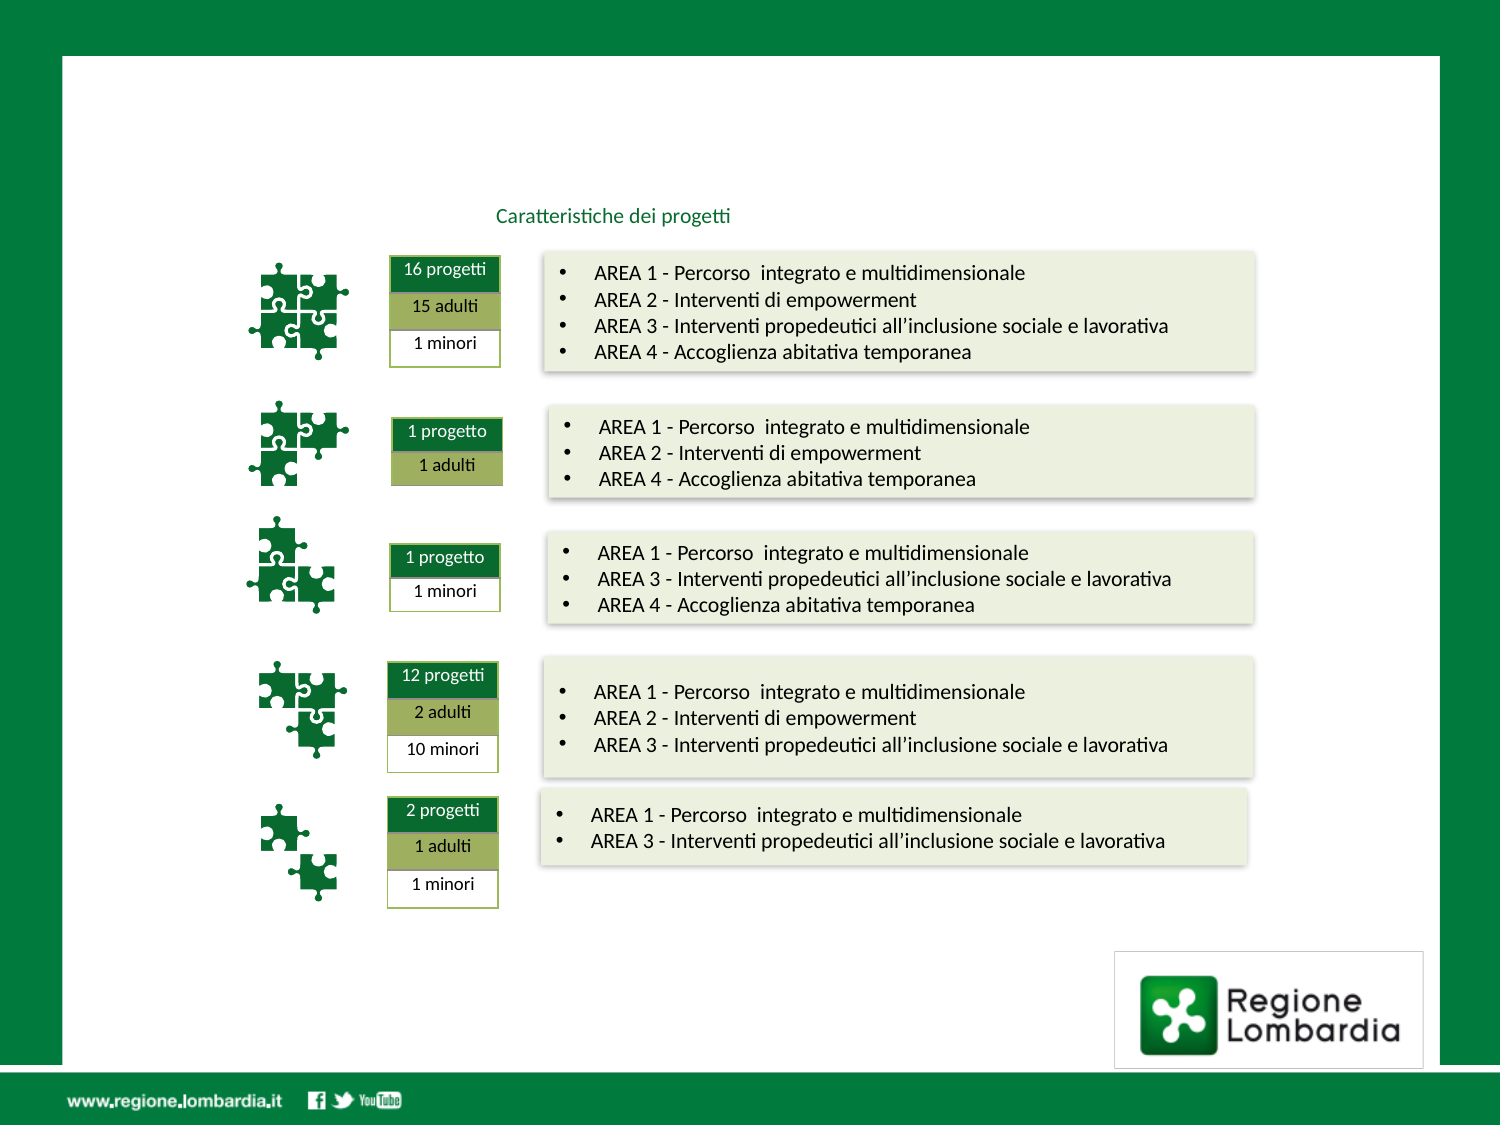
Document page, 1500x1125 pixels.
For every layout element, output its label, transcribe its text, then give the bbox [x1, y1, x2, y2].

table_cell 10 minori [388, 736, 497, 772]
table_cell 1 adulti [388, 834, 497, 869]
title Caratteristiche dei progetti [481, 194, 1500, 236]
text_box AREA 1 - Percorso integrato e multidimensionale AREA 2 - Interventi di empowerment AREA 4 - Accoglienza abitativa temporanea [548, 405, 1255, 498]
table_cell 2 adulti [388, 700, 497, 735]
text_box AREA 1 - Percorso integrato e multidimensionale AREA 3 - Interventi propedeutici all’inclusione sociale e lavorativa AREA 4 - Accoglienza abitativa temporanea [547, 531, 1254, 624]
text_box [245, 397, 353, 489]
table_cell 1 minori [391, 331, 499, 366]
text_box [259, 800, 339, 905]
text_box AREA 1 - Percorso integrato e multidimensionale AREA 2 - Interventi di empowerment AREA 3 - Interventi propedeutici all’inclusione sociale e lavorativa AREA 4 - Accoglienza abitativa temporanea [544, 251, 1255, 372]
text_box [245, 259, 353, 364]
table_header 2 progetti [388, 798, 497, 832]
table_header 12 progetti [388, 663, 497, 698]
table_cell 1 minori [388, 871, 497, 907]
table_cell 1 adulti [393, 453, 502, 485]
table_cell 1 minori [391, 579, 499, 611]
table_cell 15 adulti [391, 294, 499, 329]
text_box AREA 1 - Percorso integrato e multidimensionale AREA 3 - Interventi propedeutici all’inclusione sociale e lavorativa [540, 787, 1248, 866]
table_header 16 progetti [391, 257, 499, 292]
table_header 1 progetto [393, 419, 502, 451]
table_header 1 progetto [391, 545, 499, 577]
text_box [242, 512, 337, 618]
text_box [257, 657, 351, 763]
text_box AREA 1 - Percorso integrato e multidimensionale AREA 2 - Interventi di empowerment AREA 3 - Interventi propedeutici all’inclusione sociale e lavorativa [543, 656, 1254, 778]
